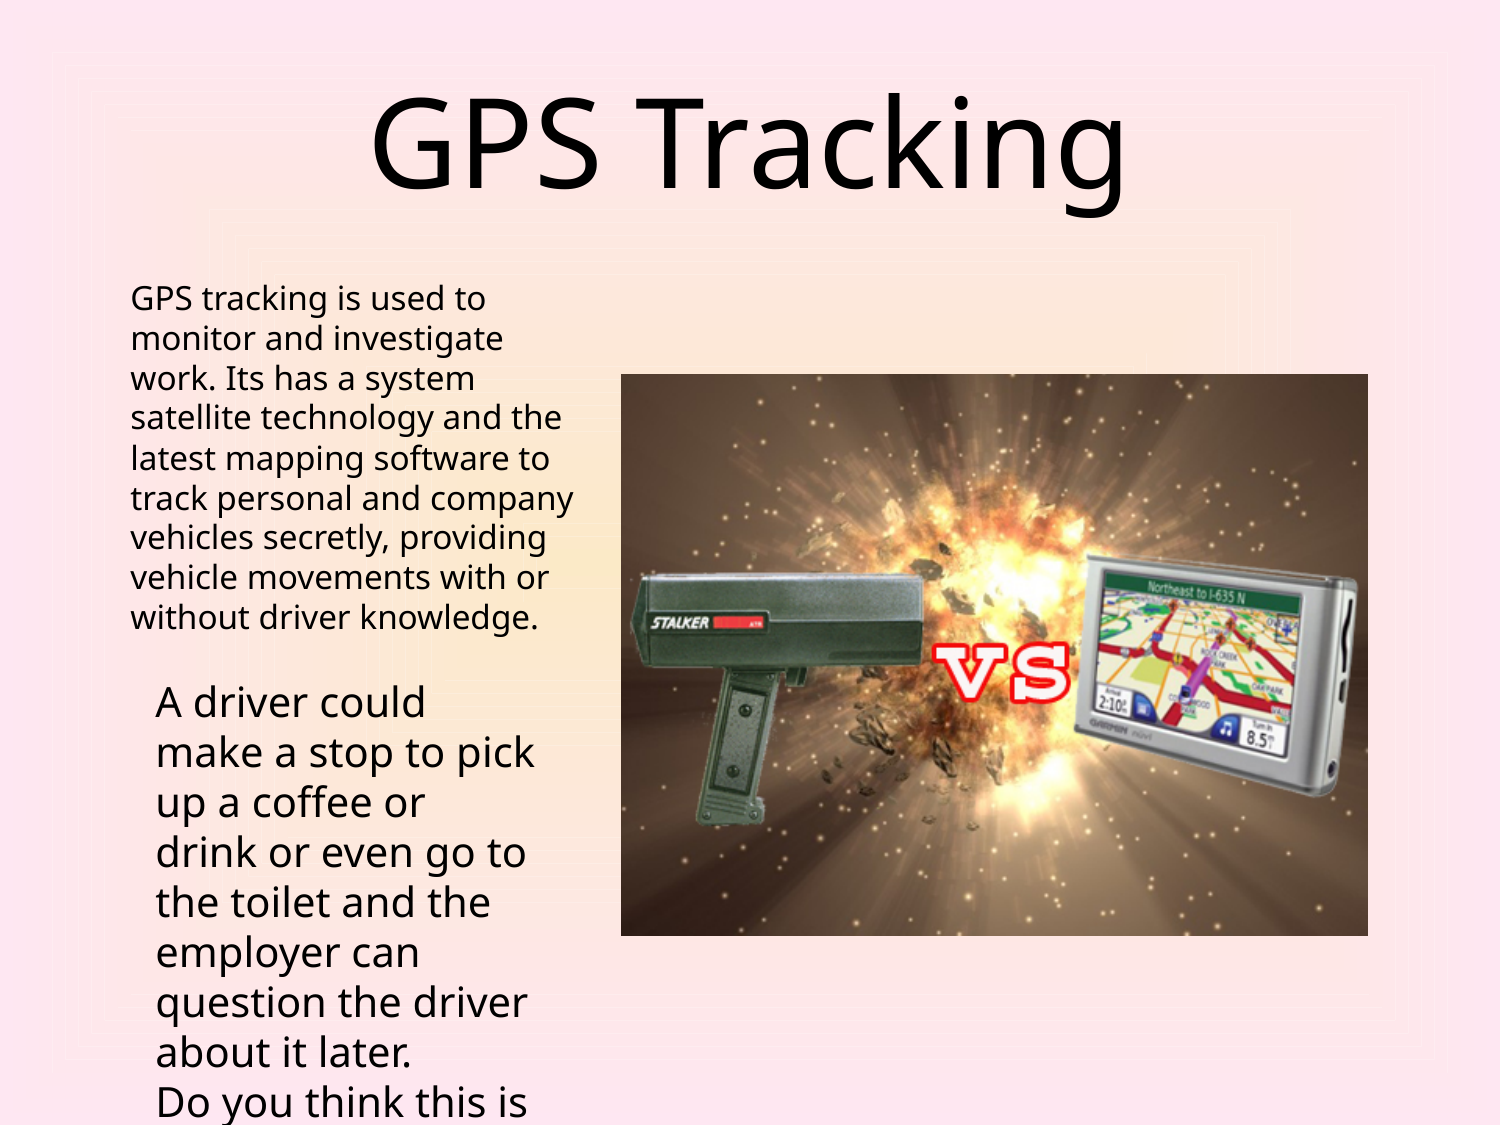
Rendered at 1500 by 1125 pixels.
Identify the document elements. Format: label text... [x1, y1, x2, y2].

list GPS tracking is used to monitor and investigate work. Its has a system satellite technology and the latest mapping software to track personal and company vehicles secretly, providing vehicle movements with or without driver knowledge. [70, 269, 605, 750]
text_box A driver could make a stop to pick up a coffee or drink or even go to the toilet and the employer can question the driver about it later. Do you think this is breaking a privacy act for the driver? [140, 667, 551, 1125]
title GPS Tracking [75, 45, 1425, 233]
picture [620, 374, 1369, 937]
